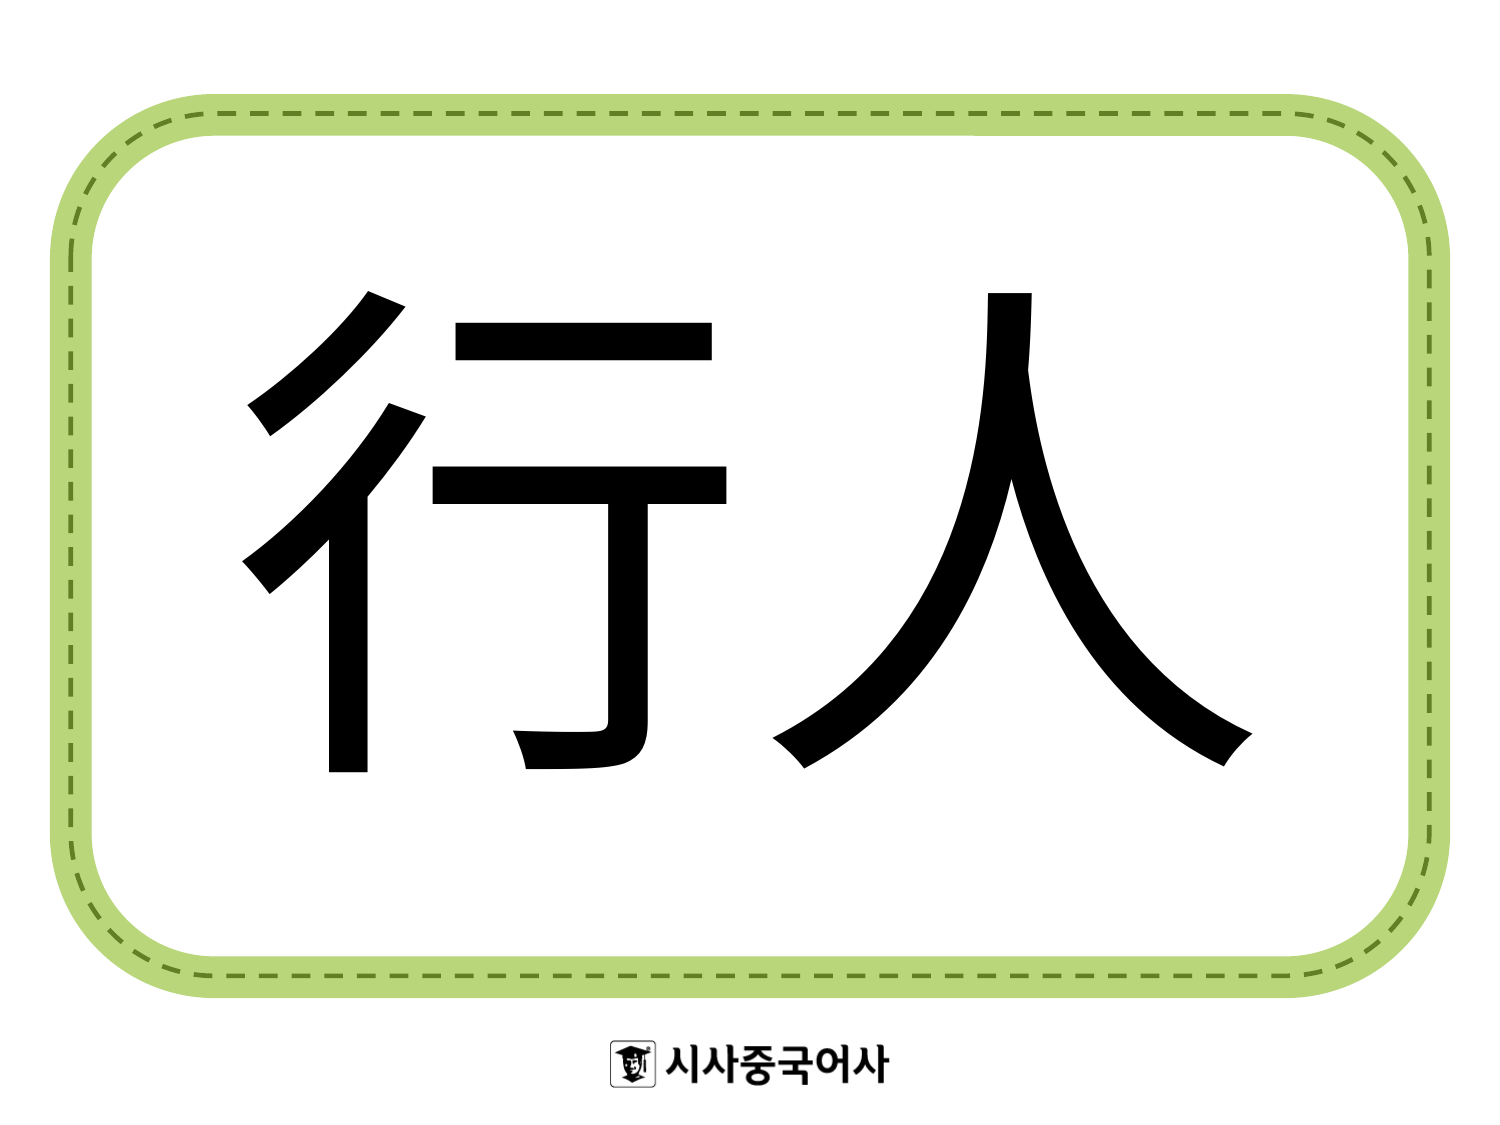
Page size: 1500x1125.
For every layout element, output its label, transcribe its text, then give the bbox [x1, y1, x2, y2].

picture [602, 1034, 898, 1094]
text_box 行人 [145, 189, 1354, 853]
